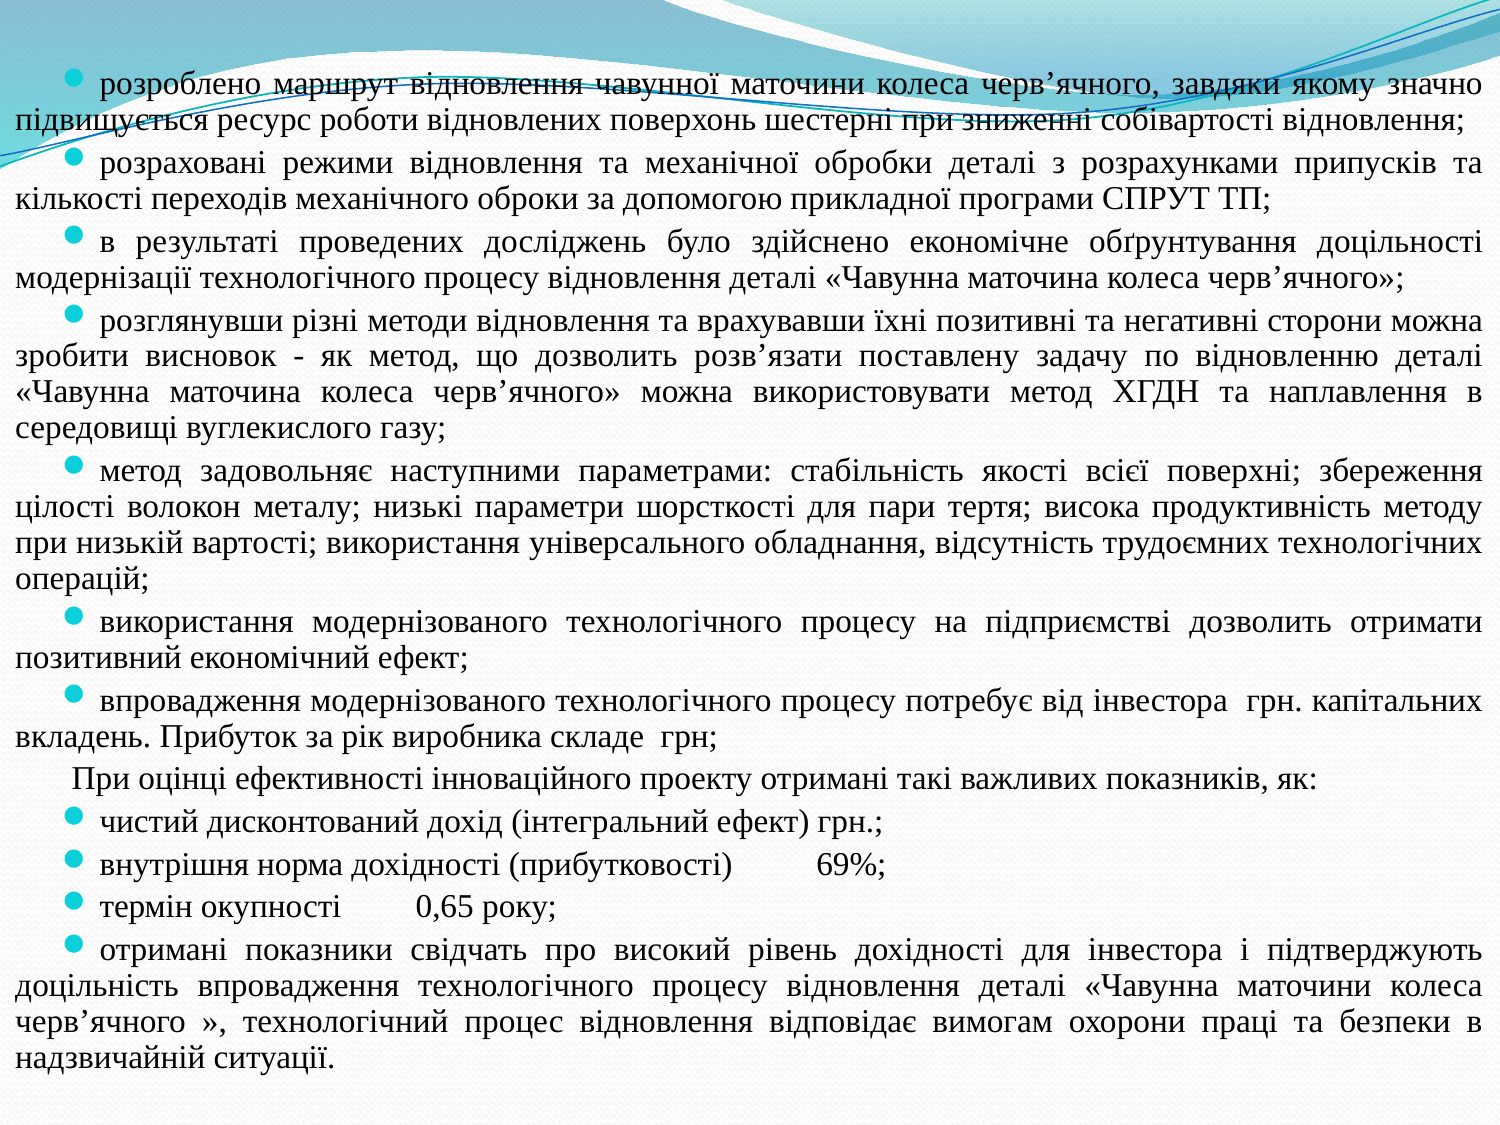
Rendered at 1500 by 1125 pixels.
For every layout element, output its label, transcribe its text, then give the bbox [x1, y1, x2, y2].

list розроблено маршрут відновлення чавунної маточини колеса черв’ячного, завдяки якому значно підвищується ресурс роботи відновлених поверхонь шестерні при зниженні собівартості відновлення; розраховані режими відновлення та механічної обробки деталі з розрахунками припусків та кількості переходів механічного оброки за допомогою прикладної програми СПРУТ ТП; в результаті проведених досліджень було здійснено економічне обґрунтування доцільності модернізації технологічного процесу відновлення деталі «Чавунна маточина колеса черв’ячного»; розглянувши різні методи відновлення та врахувавши їхні позитивні та негативні сторони можна зробити висновок - як метод, що дозволить розв’язати поставлену задачу по відновленню деталі «Чавунна маточина колеса черв’ячного» можна використовувати метод ХГДН та наплавлення в середовищі вуглекислого газу; метод задовольняє наступними параметрами: стабільність якості всієї поверхні; збереження цілості волокон металу; низькі параметри шорсткості для пари тертя; висока продуктивність методу при низькій вартості; використання універсального обладнання, відсутність трудоємних технологічних операцій; використання модернізованого технологічного процесу на підприємстві дозволить отримати позитивний економічний ефект; впровадження модернізованого технологічного процесу потребує від інвестора грн. капітальних вкладень. Прибуток за рік виробника складе грн; При оцінці ефективності інноваційного проекту отримані такі важливих показників, як: чистий дисконтований дохід (інтегральний ефект) грн.; внутрішня норма дохідності (прибутковості) 69%; термін окупності 0,65 року; отримані показники свідчать про високий рівень дохідності для інвестора і підтверджують доцільність впровадження технологічного процесу відновлення деталі «Чавунна маточини колеса черв’ячного », технологічний процес відновлення відповідає вимогам охорони праці та безпеки в надзвичайній ситуації. [0, 58, 1500, 1125]
